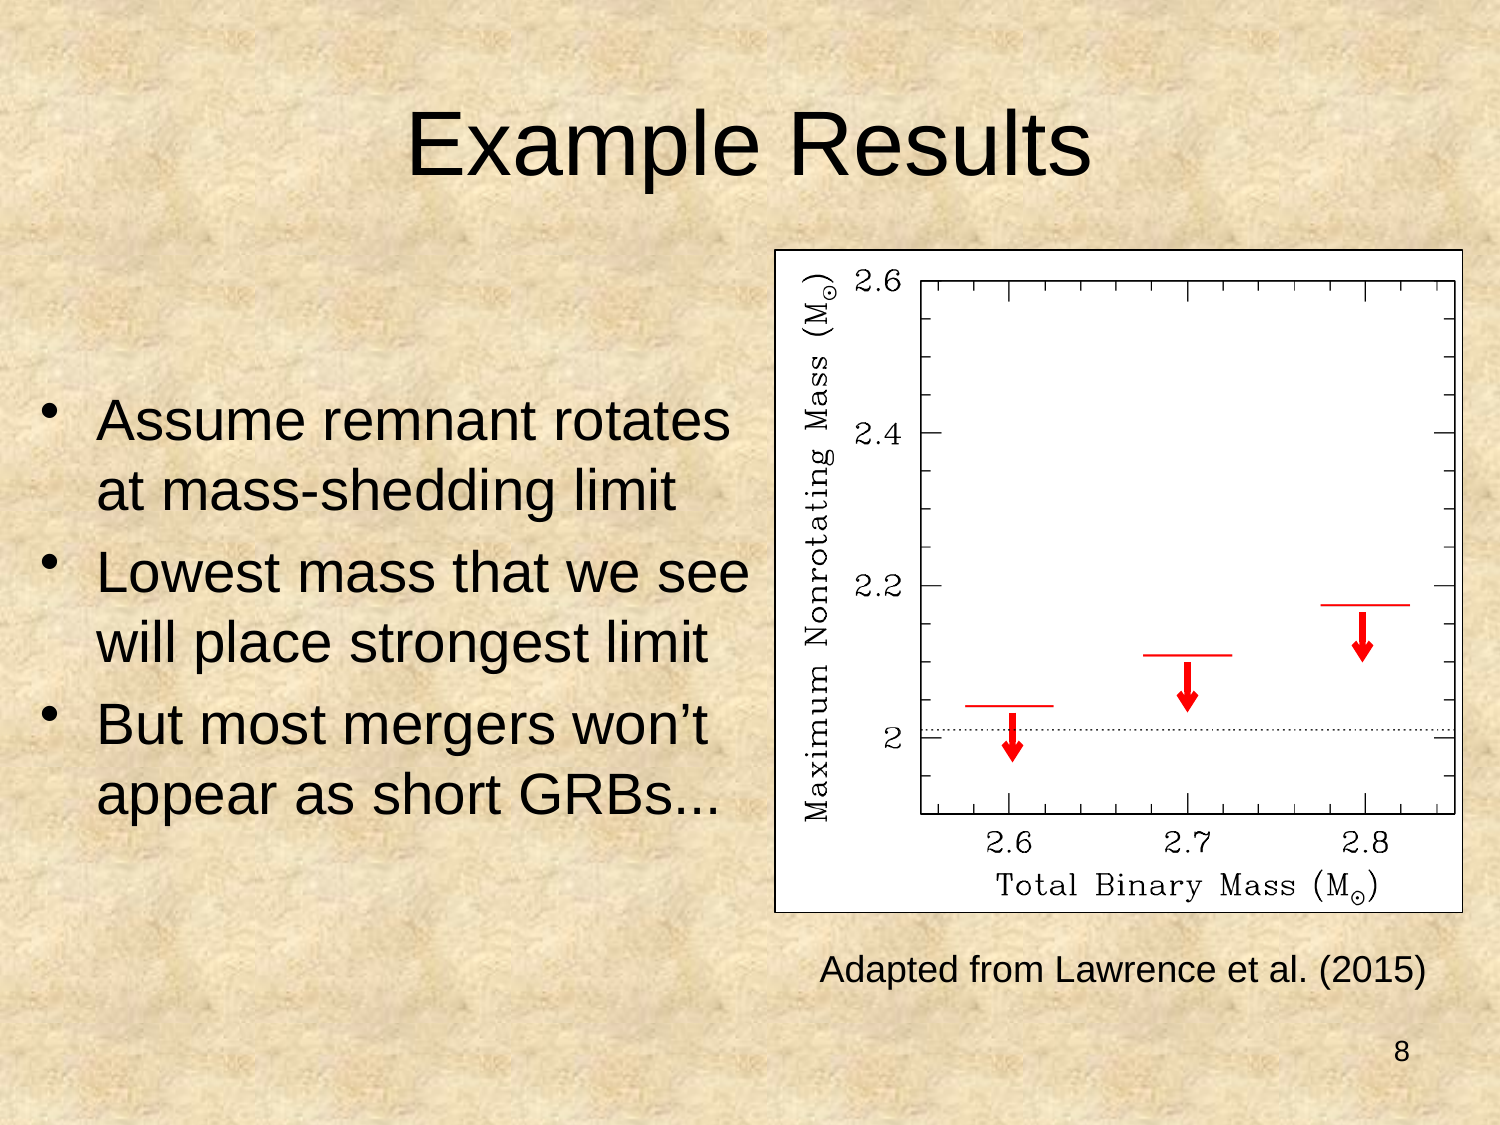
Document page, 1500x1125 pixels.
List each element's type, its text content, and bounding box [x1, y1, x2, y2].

list Assume remnant rotates at mass-shedding limit Lowest mass that we see will place strongest limit But most mergers won’t appear as short GRBs... [24, 375, 788, 1005]
picture [0, 0, 1500, 1125]
text_box Adapted from Lawrence et al. (2015) [804, 937, 1443, 998]
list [762, 249, 1500, 927]
title Example Results [75, 45, 1425, 233]
slide_number 8 [1074, 1024, 1425, 1103]
